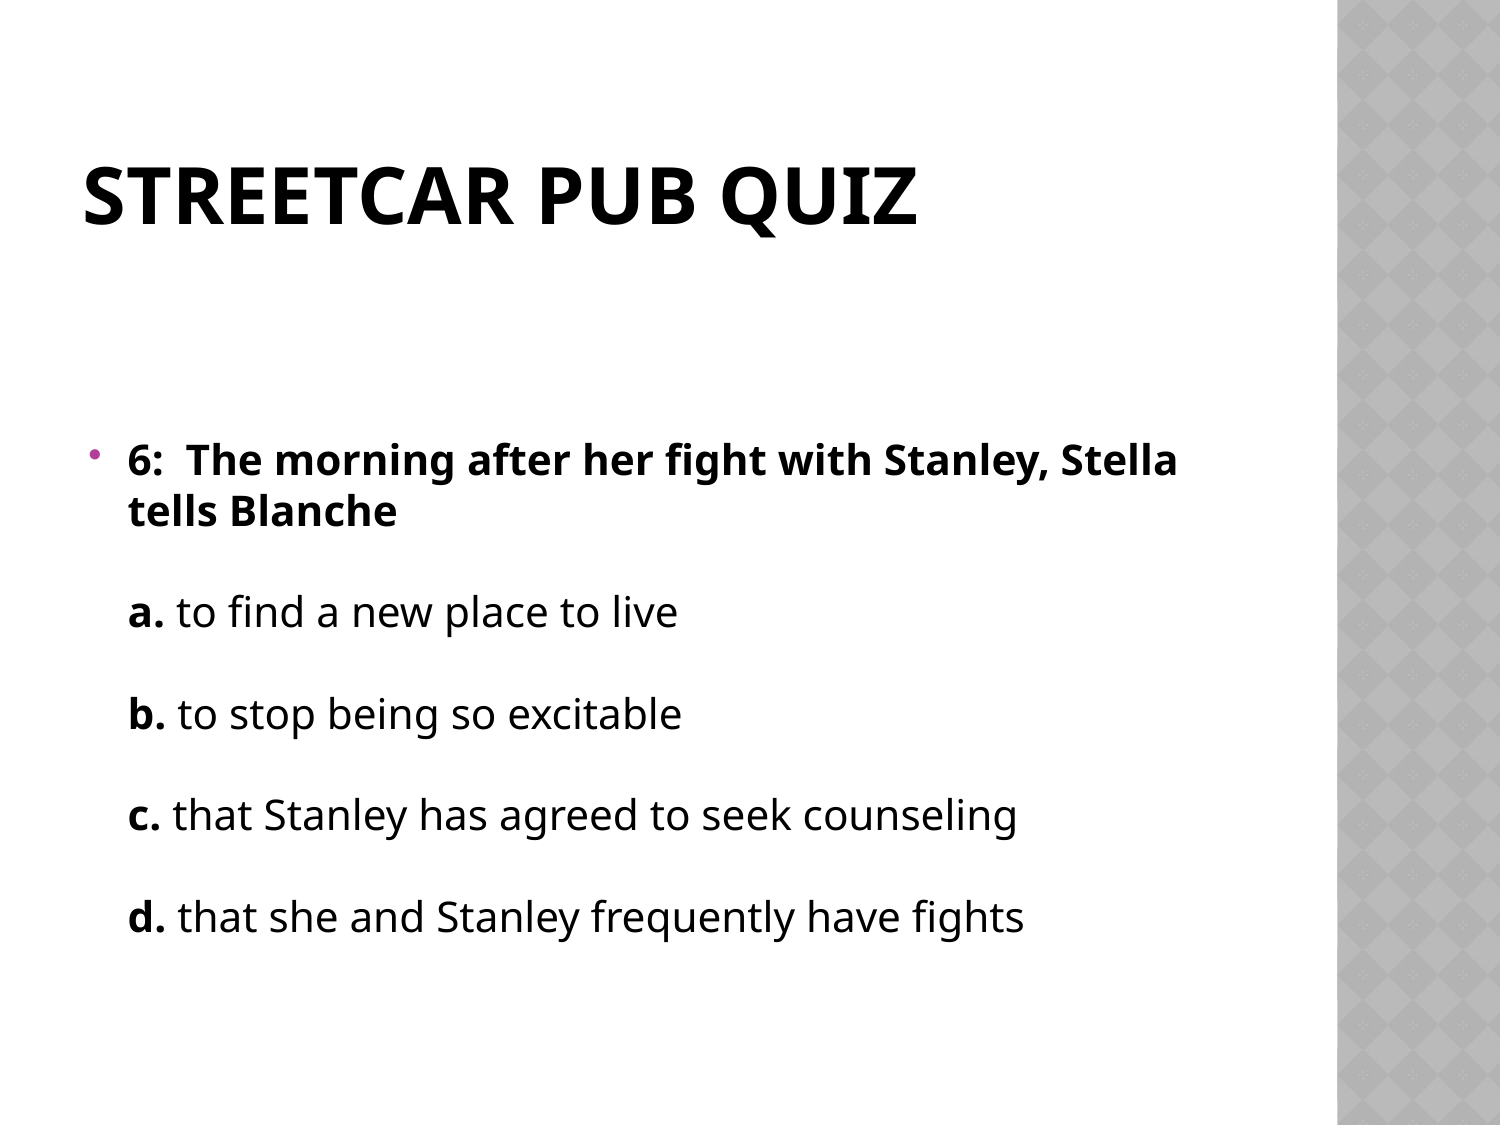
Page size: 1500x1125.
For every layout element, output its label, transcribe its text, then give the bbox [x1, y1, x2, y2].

title Streetcar pub quiz [75, 52, 1263, 240]
list 6: The morning after her fight with Stanley, Stella tells Blanche a. to find a new place to live b. to stop being so excitable c. that Stanley has agreed to seek counseling d. that she and Stanley frequently have fights [75, 264, 1263, 1059]
